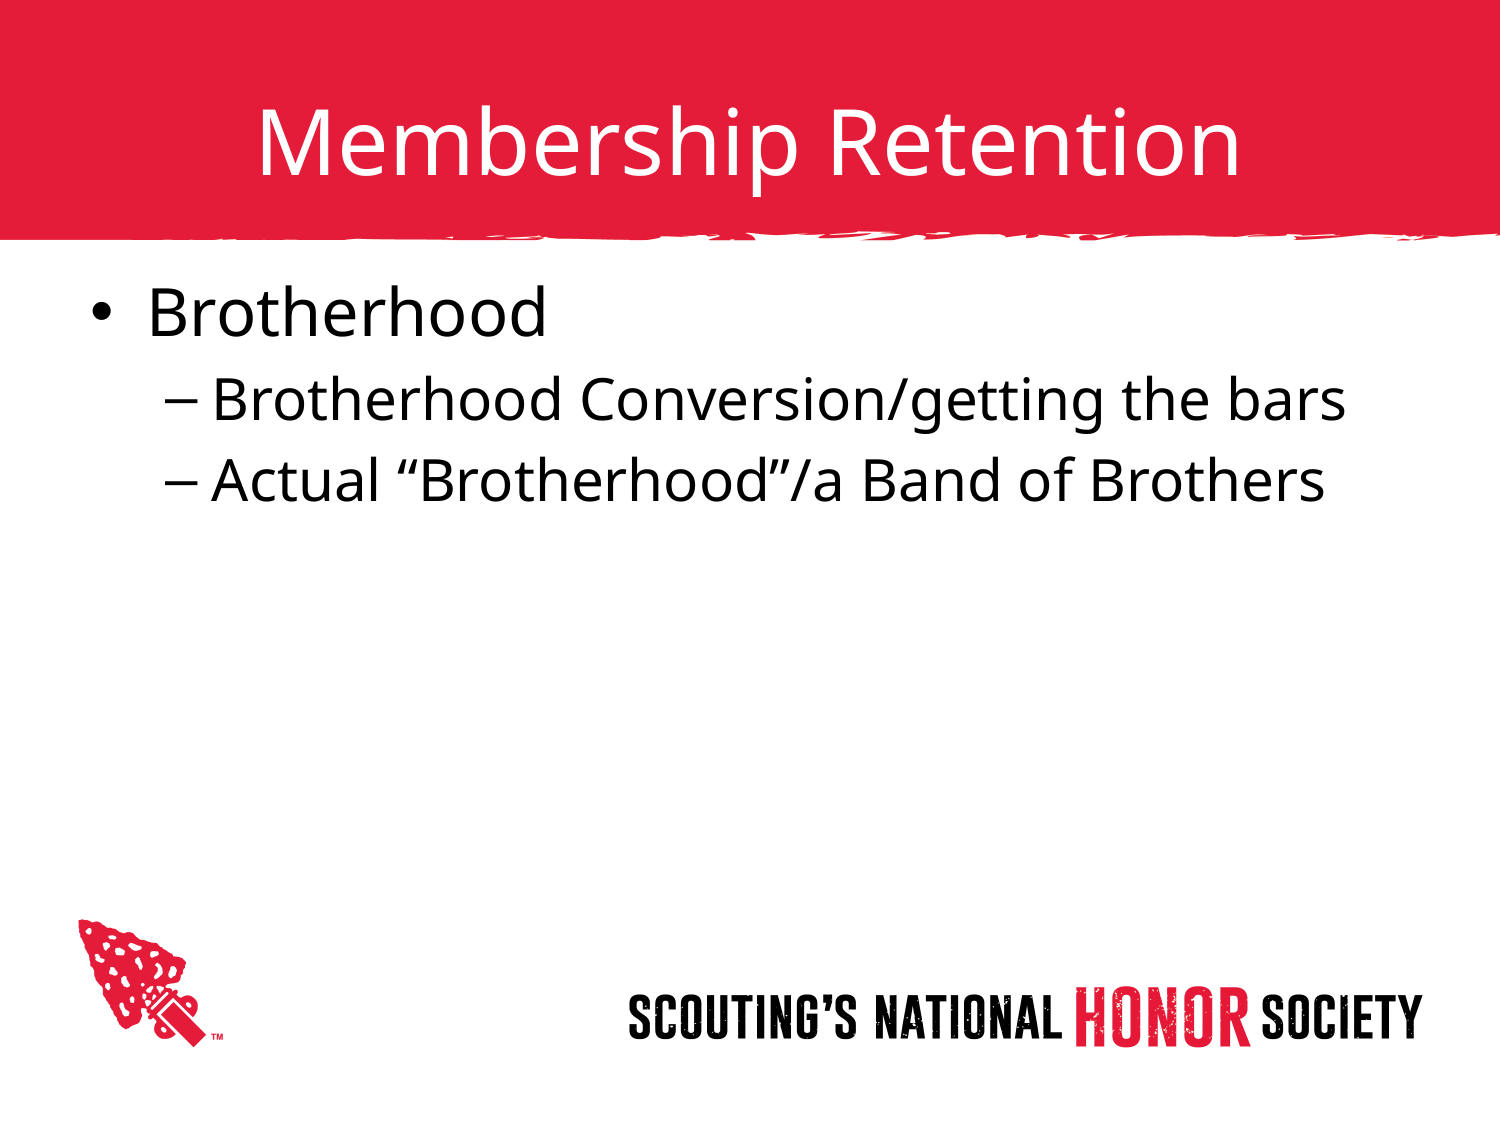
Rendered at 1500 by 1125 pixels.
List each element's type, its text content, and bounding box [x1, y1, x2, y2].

list Brotherhood Brotherhood Conversion/getting the bars Actual “Brotherhood”/a Band of Brothers [75, 262, 1425, 1005]
picture [0, 0, 1500, 1125]
title Membership Retention [75, 45, 1425, 233]
